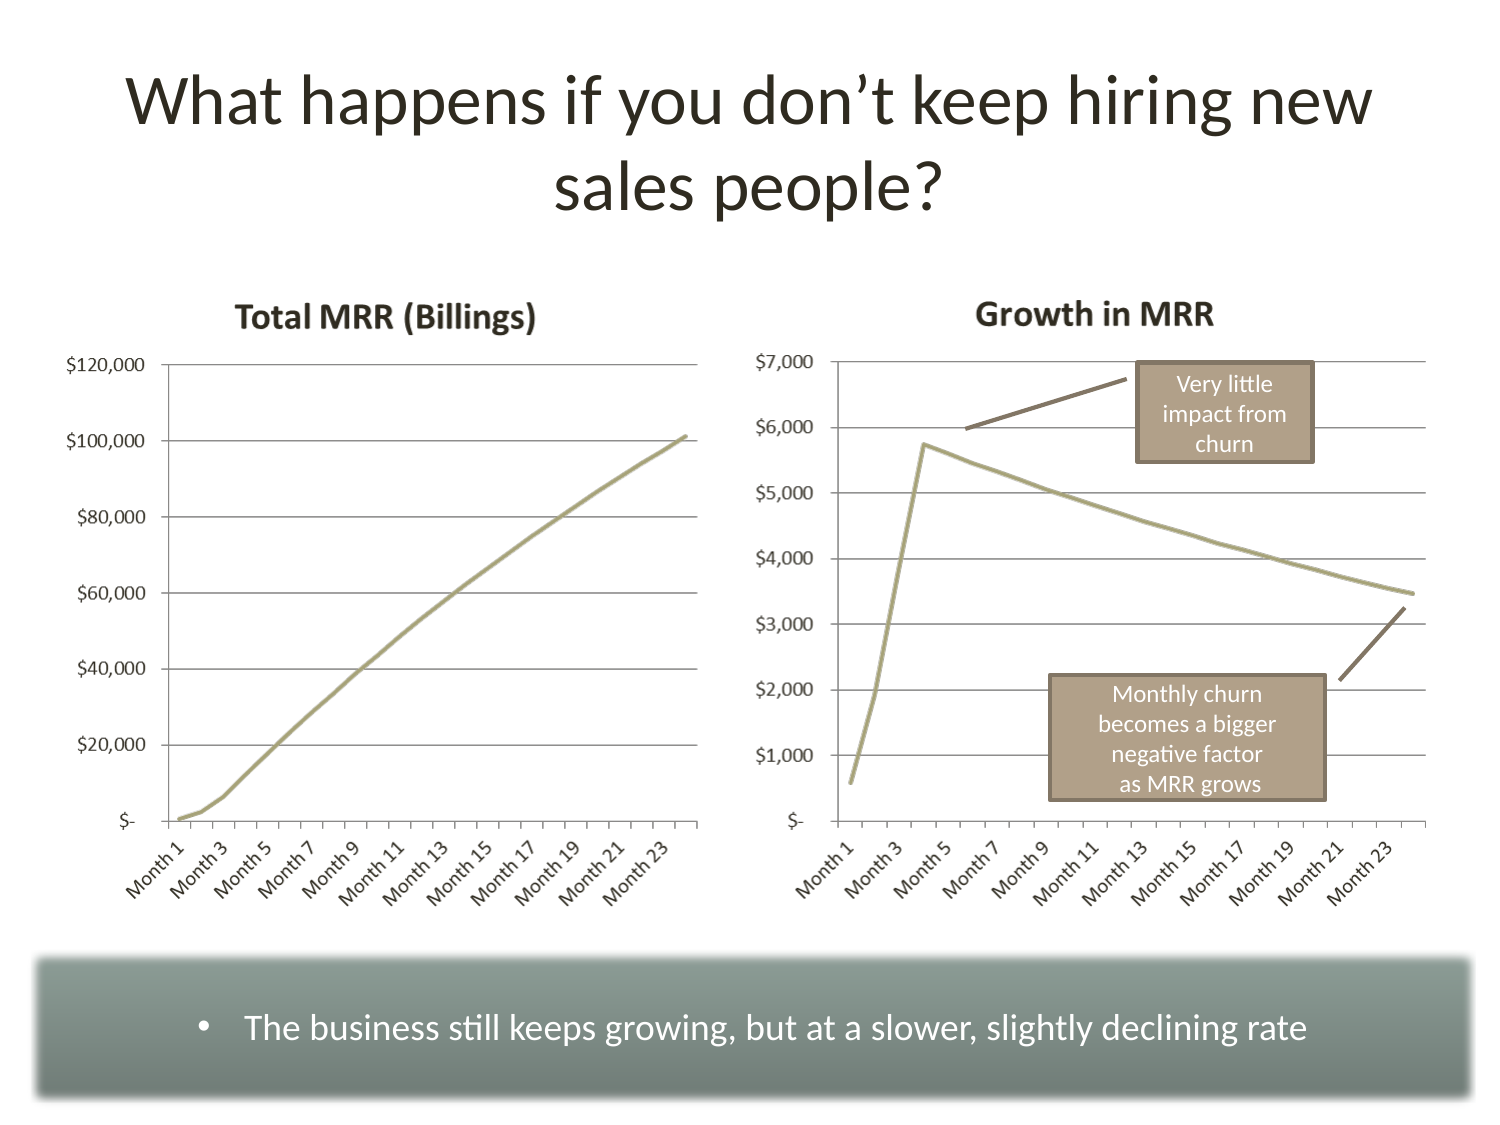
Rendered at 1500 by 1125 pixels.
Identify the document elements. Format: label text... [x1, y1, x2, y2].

picture [47, 274, 1453, 926]
title What happens if you don’t keep hiring new sales people? [75, 45, 1425, 233]
text_box The business still keeps growing, but at a slower, slightly declining rate [44, 965, 1463, 1090]
